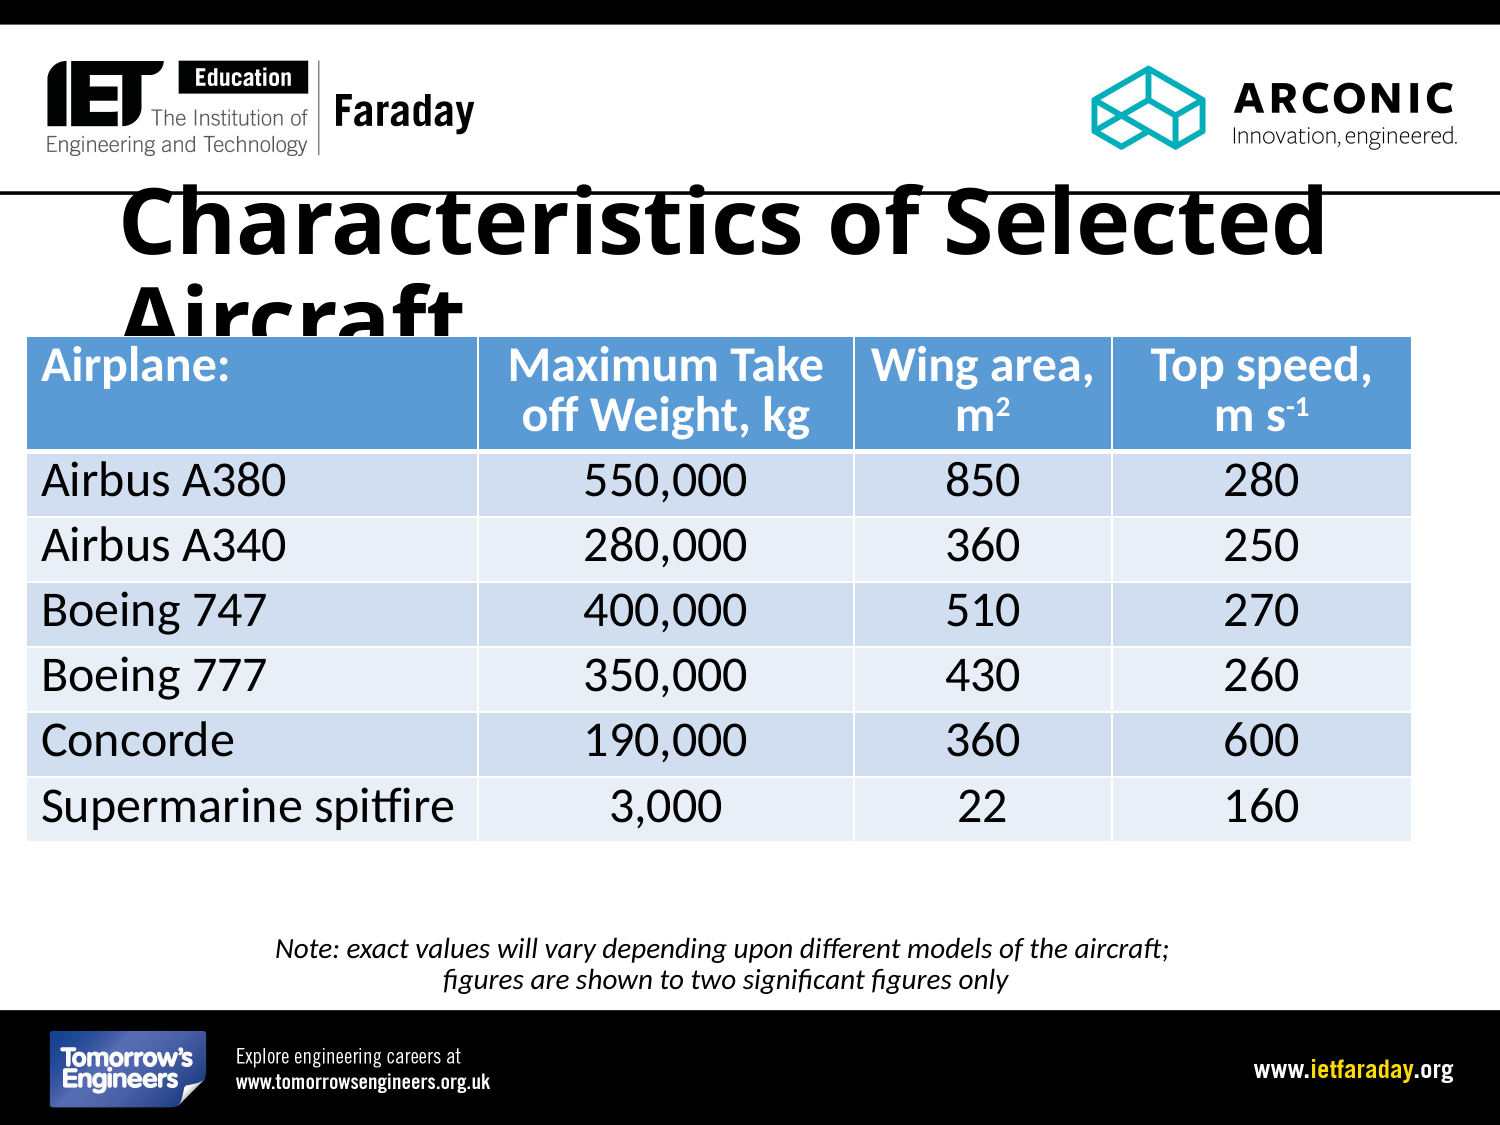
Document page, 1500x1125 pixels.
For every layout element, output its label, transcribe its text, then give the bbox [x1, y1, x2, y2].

table_cell 250 [1113, 518, 1411, 581]
table_cell Boeing 747 [27, 583, 477, 646]
table_cell 260 [1113, 648, 1411, 711]
text_box Note: exact values will vary depending upon different models of the aircraft; figures are shown to two significant figures only [136, 925, 1316, 1036]
table_header Maximum Take off Weight, kg [479, 337, 853, 449]
table_cell 600 [1113, 713, 1411, 776]
table_header Wing area, m2 [855, 337, 1111, 449]
table_cell Boeing 777 [27, 648, 477, 711]
table_cell Concorde [27, 713, 477, 776]
title Characteristics of Selected Aircraft [103, 211, 1397, 336]
table_cell Supermarine spitfire [27, 778, 477, 841]
table_cell 22 [855, 778, 1111, 841]
table_cell 280,000 [479, 518, 853, 581]
table_cell Airbus A380 [27, 454, 477, 516]
table_cell 510 [855, 583, 1111, 646]
table_header Airplane: [27, 337, 477, 449]
table_cell 160 [1113, 778, 1411, 841]
picture [0, 0, 1500, 1125]
table_cell 400,000 [479, 583, 853, 646]
table_cell 280 [1113, 454, 1411, 516]
table_cell 350,000 [479, 648, 853, 711]
table_cell 550,000 [479, 454, 853, 516]
table_header Top speed, m s-1 [1113, 337, 1411, 449]
table_cell 360 [855, 518, 1111, 581]
table_cell 270 [1113, 583, 1411, 646]
table_cell 360 [855, 713, 1111, 776]
table_cell Airbus A340 [27, 518, 477, 581]
table_cell 430 [855, 648, 1111, 711]
table_cell 190,000 [479, 713, 853, 776]
table_cell 3,000 [479, 778, 853, 841]
table_cell 850 [855, 454, 1111, 516]
